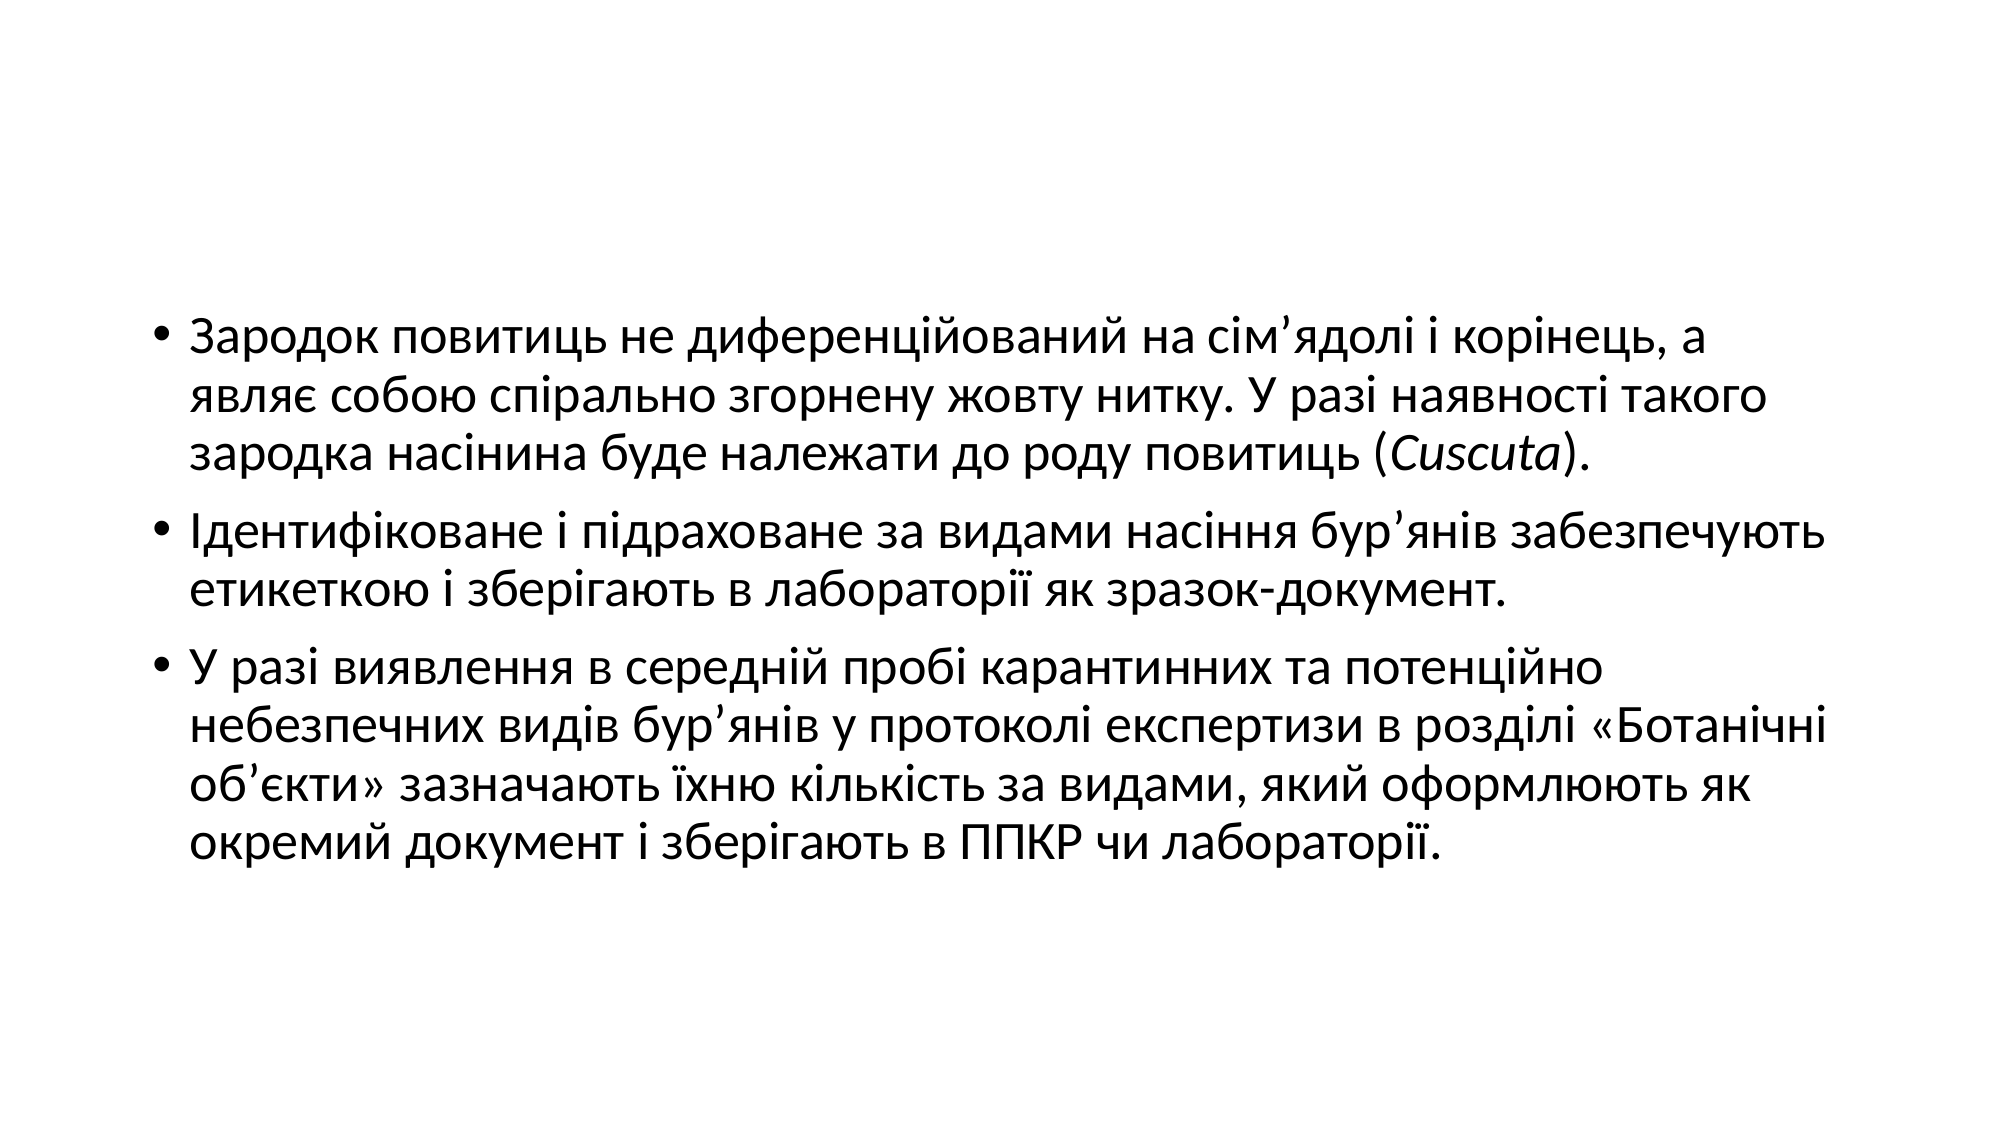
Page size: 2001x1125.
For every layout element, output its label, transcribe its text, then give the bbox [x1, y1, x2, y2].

list Зародок повитиць не диференційований на сім’ядолі і корінець, а являє собою спірально згорнену жовту нитку. У разі наявності такого зародка насінина буде належати до роду повитиць (Cuscuta). Ідентифіковане і підраховане за видами насіння бур’янів забезпечують етикеткою і зберігають в лабораторії як зразок-документ. У разі виявлення в середній пробі карантинних та потенційно небезпечних видів бур’янів у протоколі експертизи в розділі «Ботанічні об’єкти» зазначають їхню кількість за видами, який оформлюють як окремий документ і зберігають в ППКР чи лабораторії. [137, 299, 1863, 1014]
